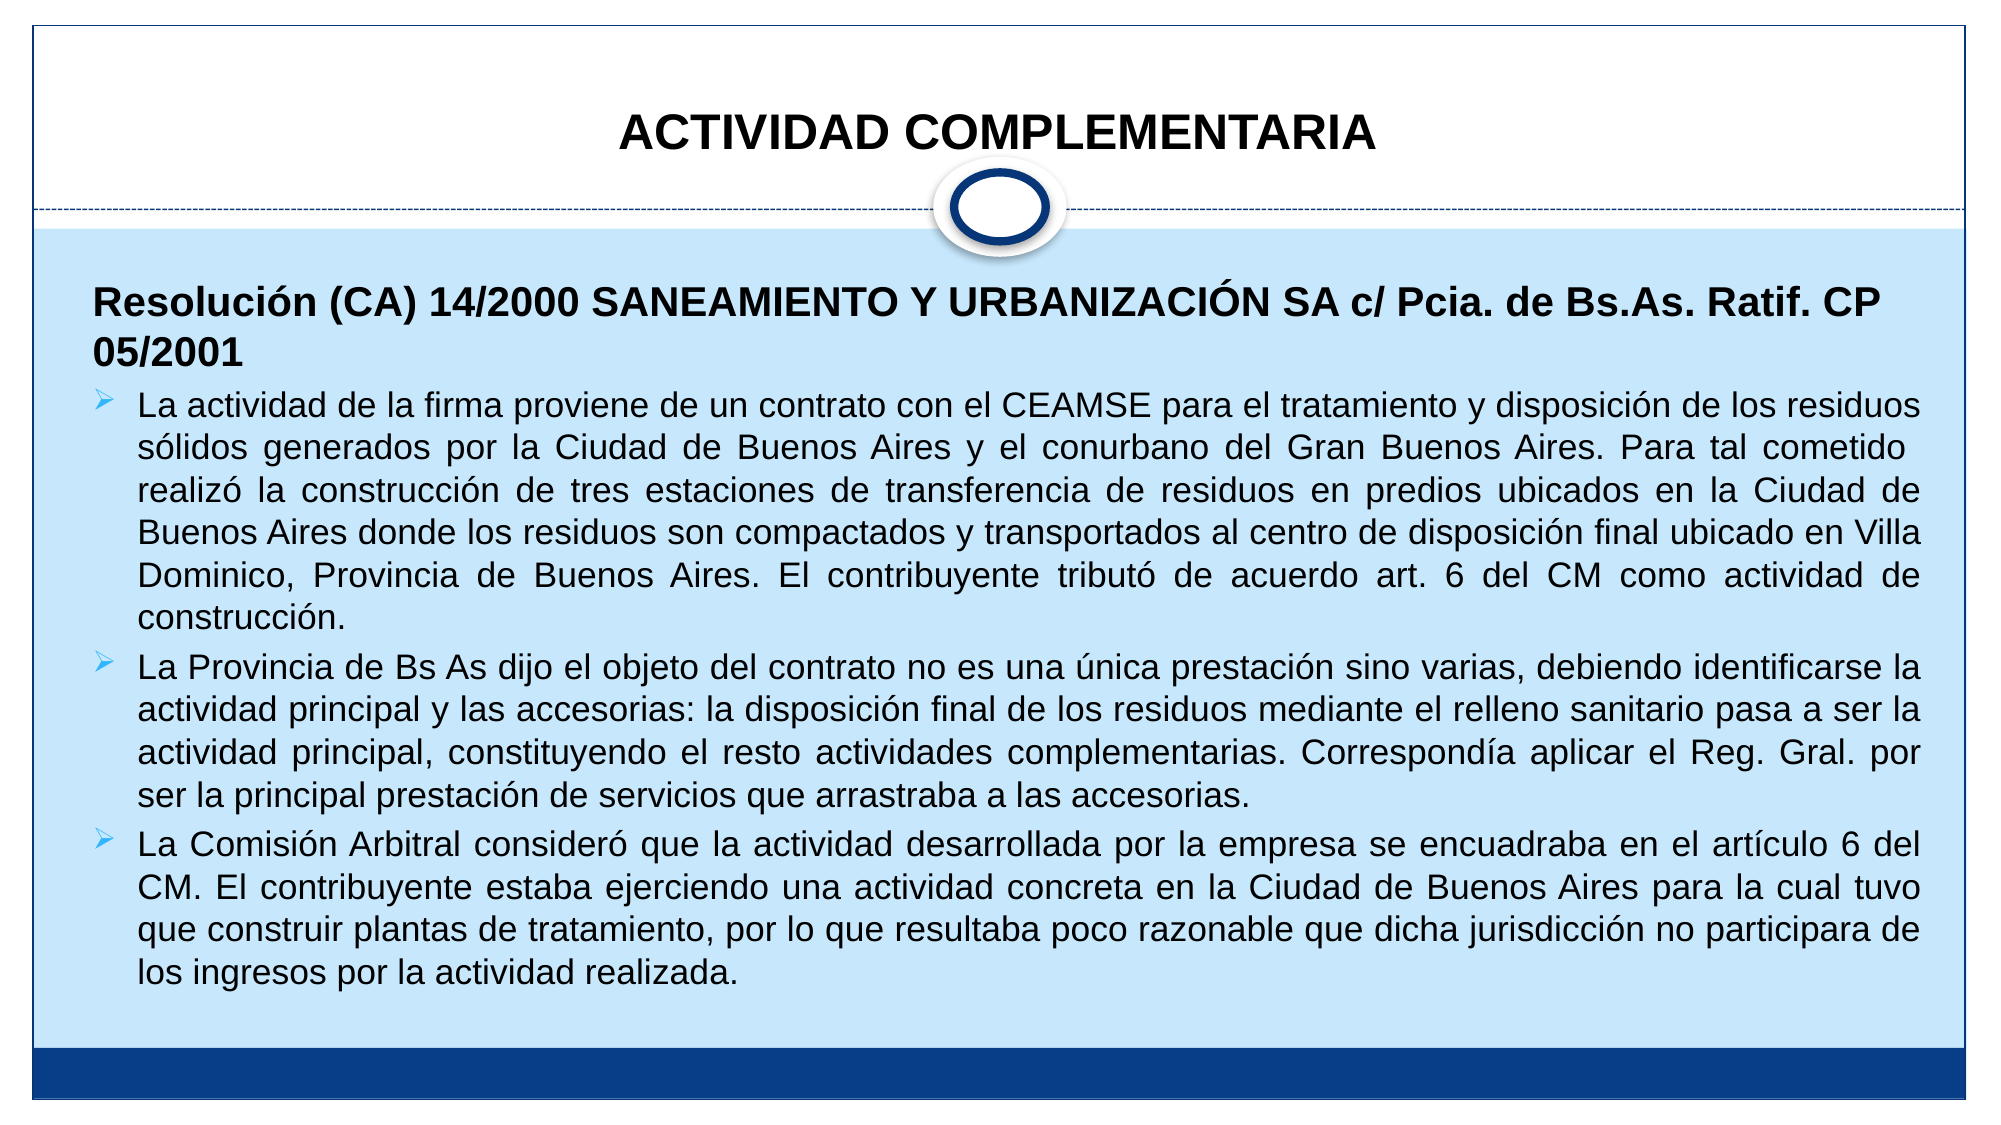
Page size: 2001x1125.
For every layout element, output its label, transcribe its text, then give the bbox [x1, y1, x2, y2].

title ACTIVIDAD COMPLEMENTARIA [70, 42, 1938, 168]
list Resolución (CA) 14/2000 SANEAMIENTO Y URBANIZACIÓN SA c/ Pcia. de Bs.As. Ratif. CP 05/2001 La actividad de la firma proviene de un contrato con el CEAMSE para el tratamiento y disposición de los residuos sólidos generados por la Ciudad de Buenos Aires y el conurbano del Gran Buenos Aires. Para tal cometido realizó la construcción de tres estaciones de transferencia de residuos en predios ubicados en la Ciudad de Buenos Aires donde los residuos son compactados y transportados al centro de disposición final ubicado en Villa Dominico, Provincia de Buenos Aires. El contribuyente tributó de acuerdo art. 6 del CM como actividad de construcción. La Provincia de Bs As dijo el objeto del contrato no es una única prestación sino varias, debiendo identificarse la actividad principal y las accesorias: la disposición final de los residuos mediante el relleno sanitario pasa a ser la actividad principal, constituyendo el resto actividades complementarias. Correspondía aplicar el Reg. Gral. por ser la principal prestación de servicios que arrastraba a las accesorias. La Comisión Arbitral consideró que la actividad desarrollada por la empresa se encuadraba en el artículo 6 del CM. El contribuyente estaba ejerciendo una actividad concreta en la Ciudad de Buenos Aires para la cual tuvo que construir plantas de tratamiento, por lo que resultaba poco razonable que dicha jurisdicción no participara de los ingresos por la actividad realizada. [77, 267, 1938, 1012]
